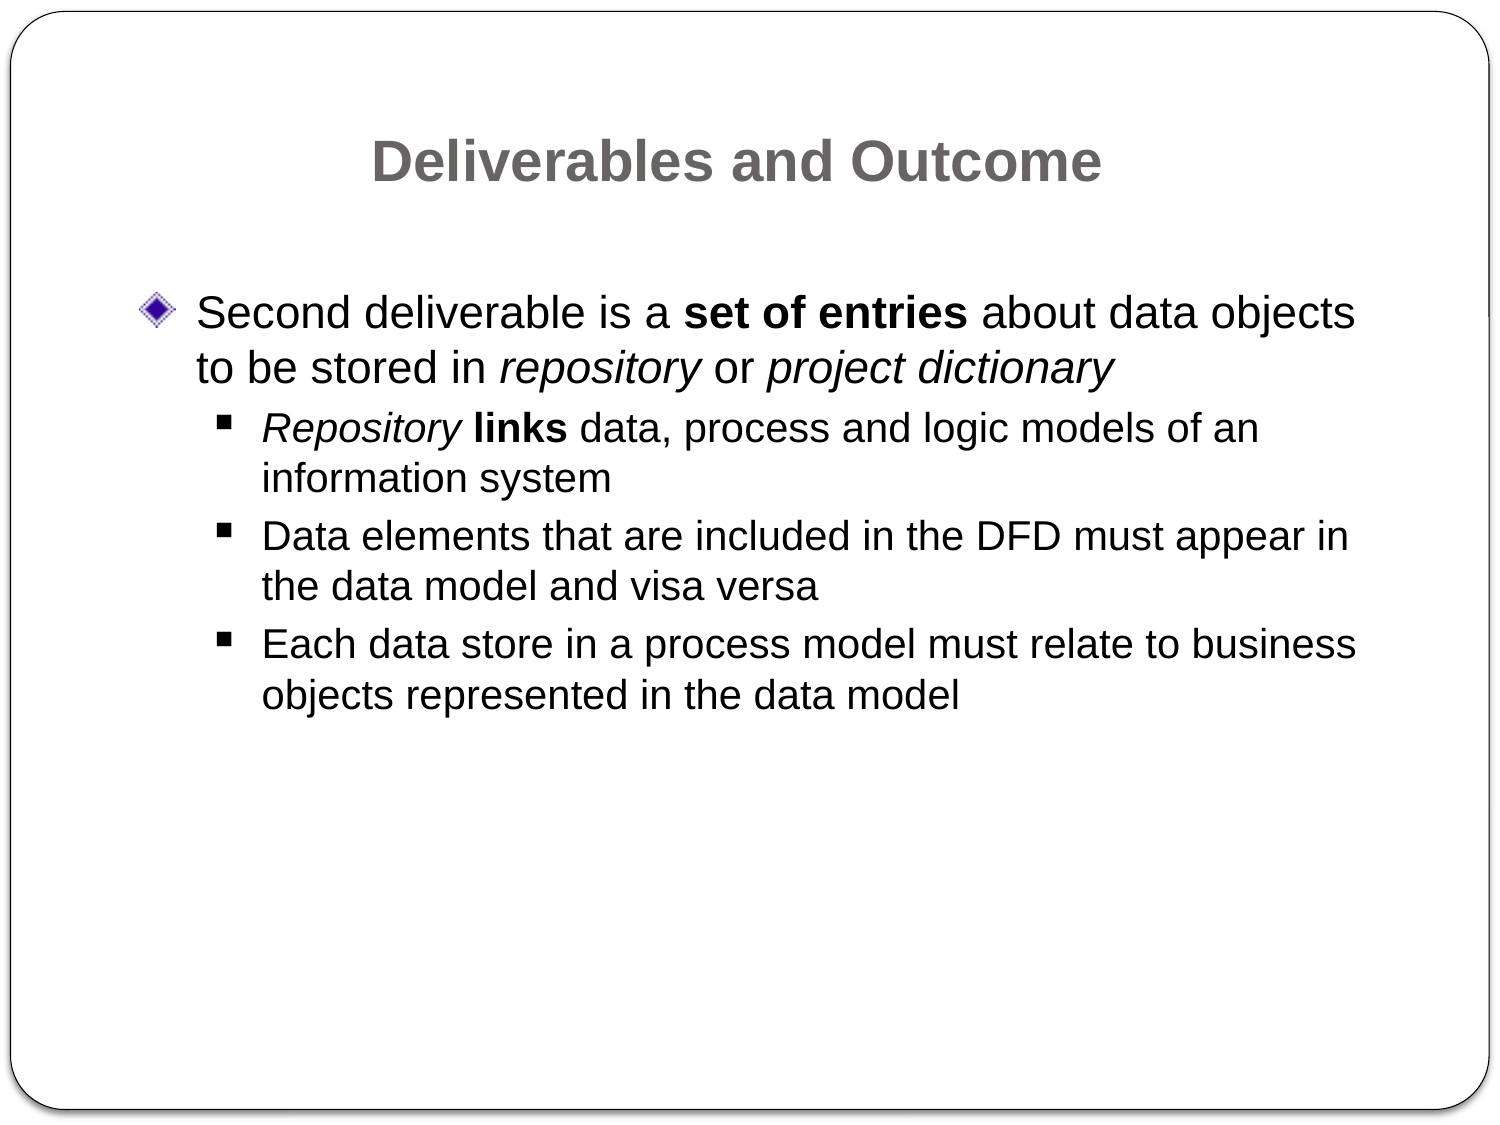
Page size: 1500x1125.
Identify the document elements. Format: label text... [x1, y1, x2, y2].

text_box Second deliverable is a set of entries about data objects to be stored in repository or project dictionary Repository links data, process and logic models of an information system Data elements that are included in the DFD must appear in the data model and visa versa Each data store in a process model must relate to business objects represented in the data model [124, 274, 1400, 950]
picture [139, 292, 176, 328]
text_box Deliverables and Outcome [99, 99, 1375, 200]
